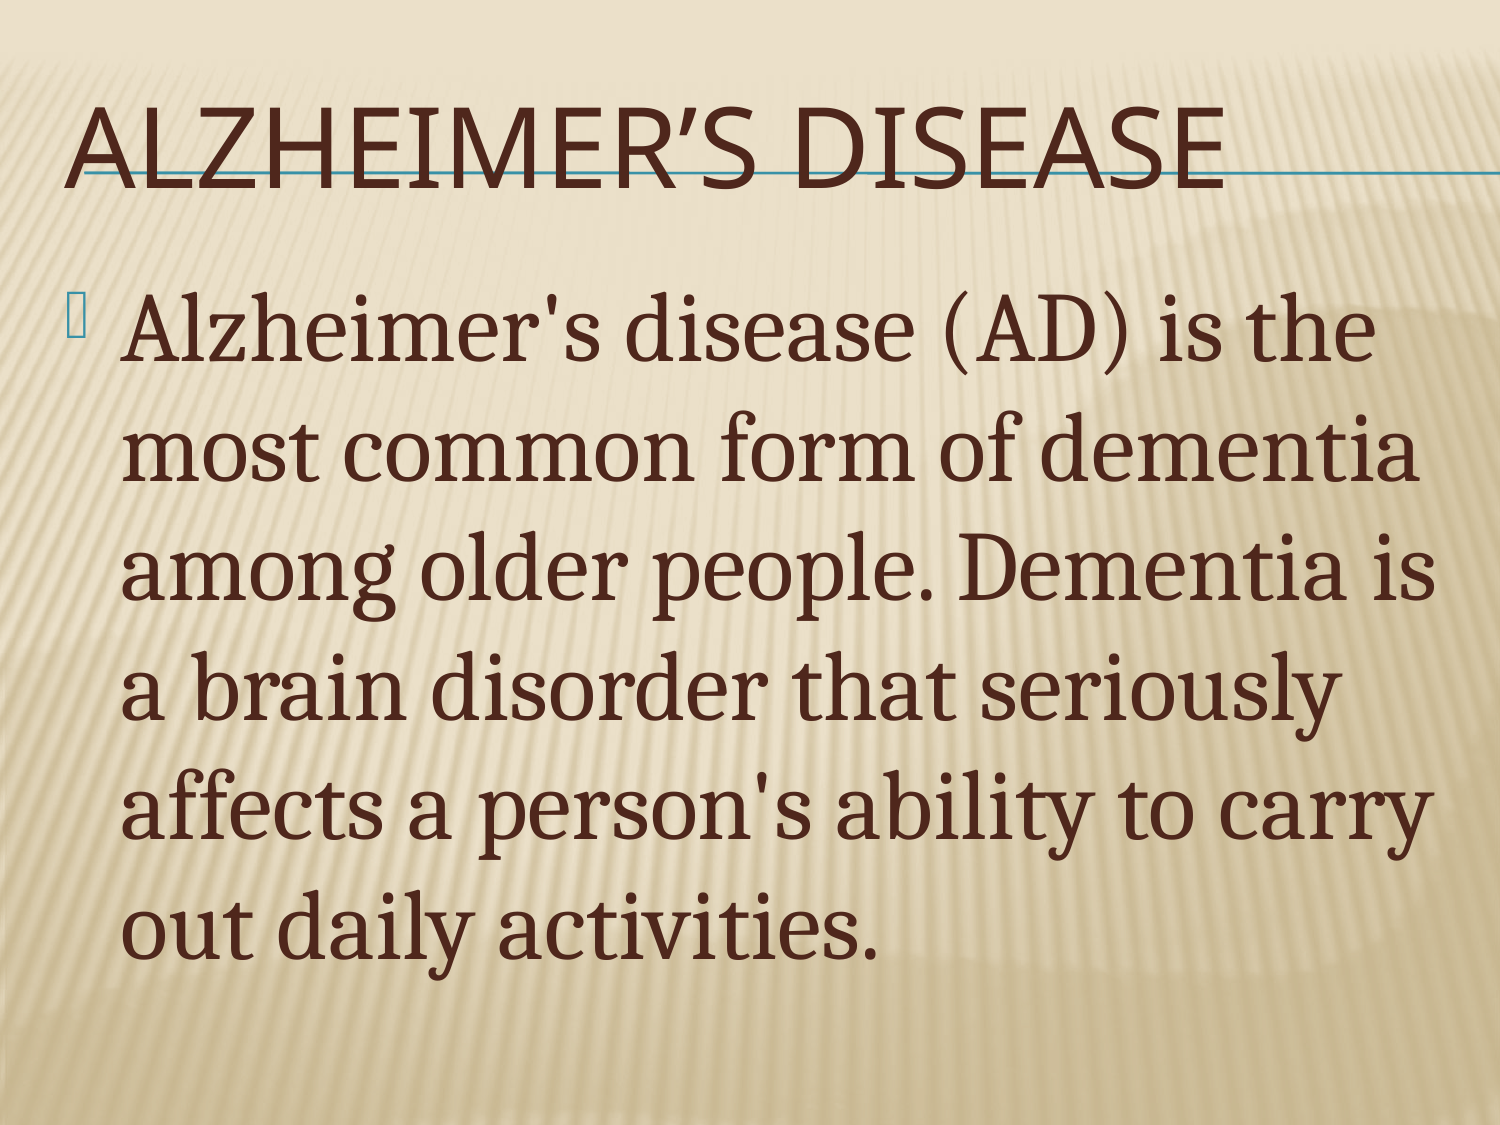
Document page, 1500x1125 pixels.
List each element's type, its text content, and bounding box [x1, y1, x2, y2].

title ALZHEIMER’S DISEASE [50, 75, 1475, 213]
list Alzheimer's disease (AD) is the most common form of dementia among older people. Dementia is a brain disorder that seriously affects a person's ability to carry out daily activities. [50, 254, 1475, 998]
